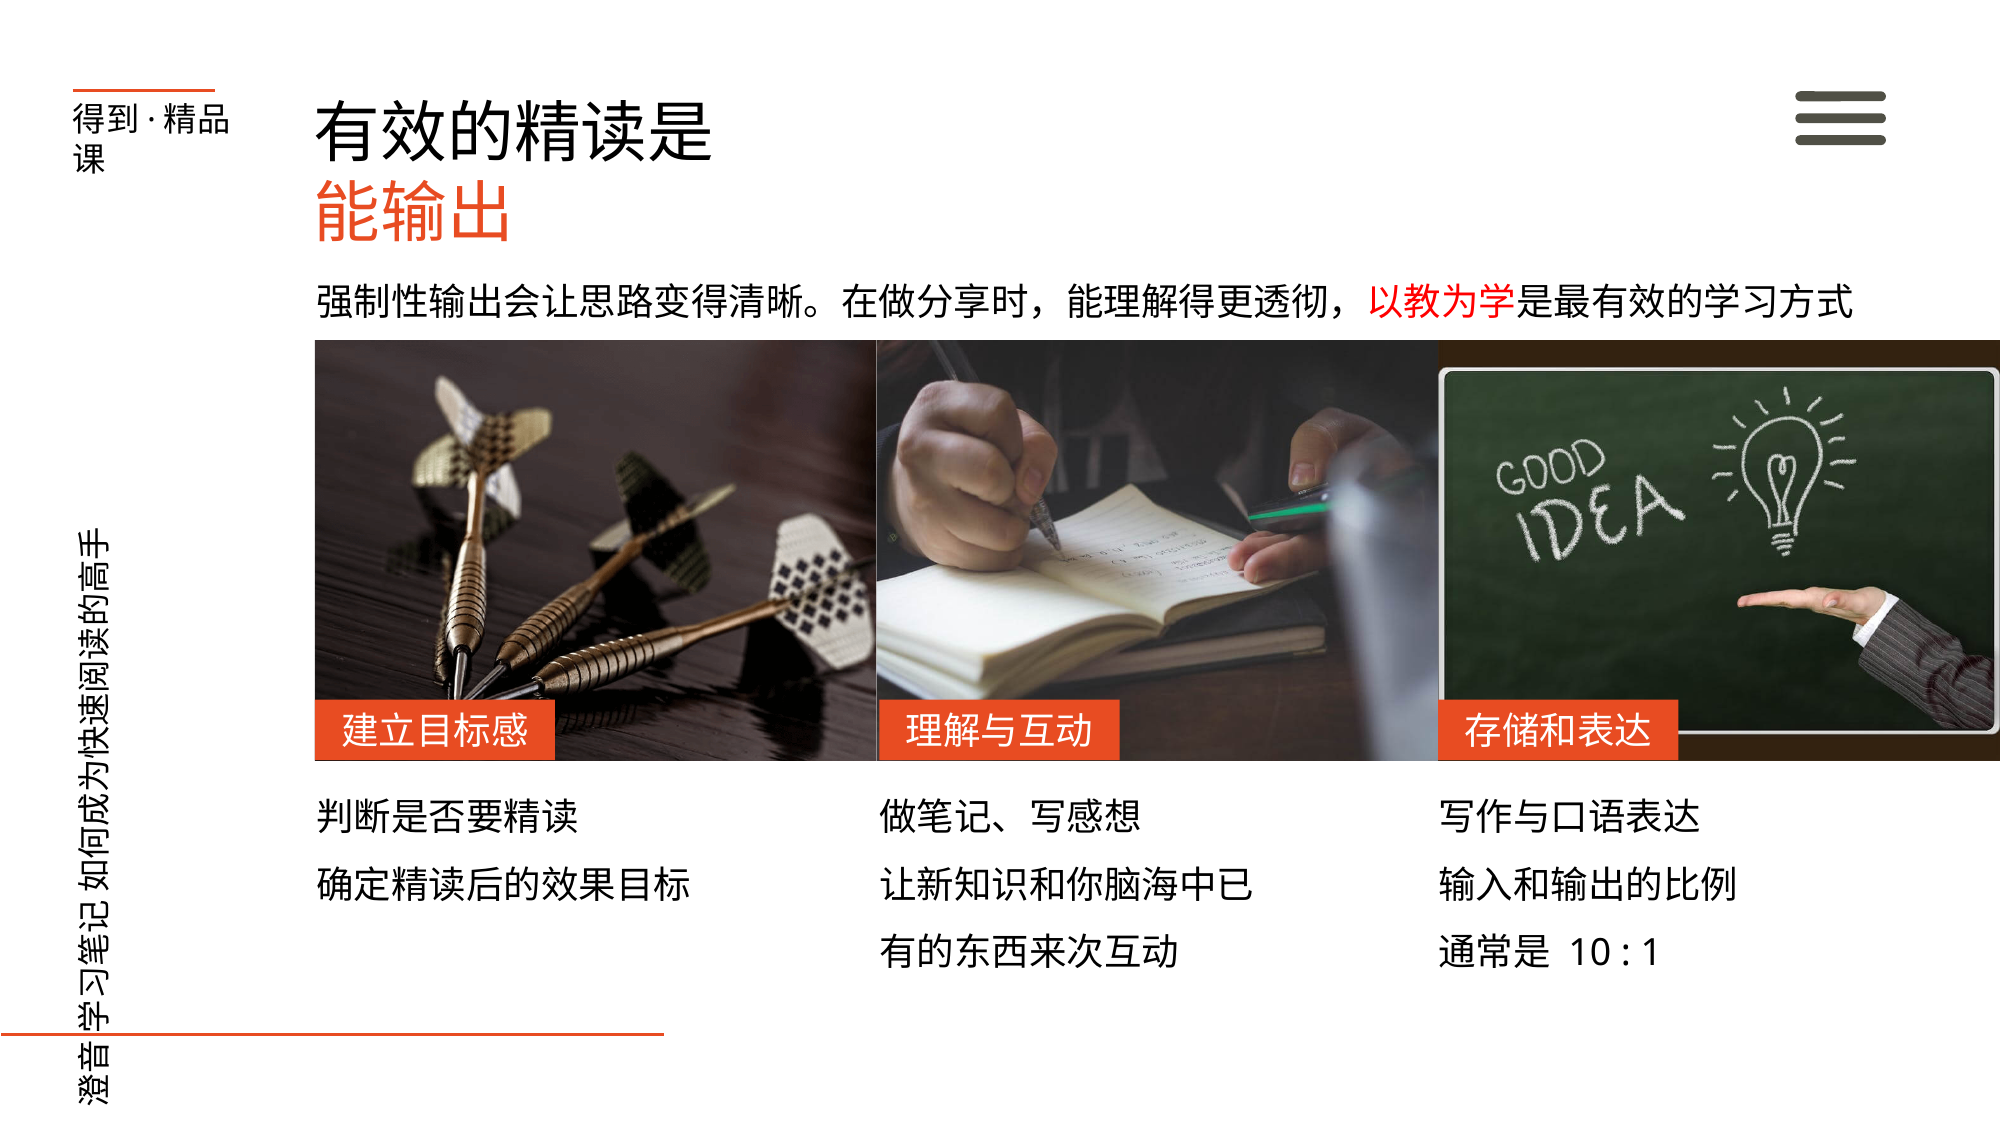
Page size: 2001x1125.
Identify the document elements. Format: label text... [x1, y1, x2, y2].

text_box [1795, 91, 1886, 146]
text_box 做笔记、写感想 让新知识和你脑海中已有的东西来次互动 [879, 770, 1267, 974]
text_box 写作与口语表达 输入和输出的比例 通常是 10 : 1 [1438, 770, 1826, 974]
text_box 强制性输出会让思路变得清晰。在做分享时，能理解得更透彻，以教为学是最有效的学习方式 [316, 255, 1886, 323]
text_box 澄音 学习笔记 如何成为快速阅读的高手 [73, 1035, 114, 1108]
text_box 得到·精品课 [72, 97, 259, 178]
text_box 有效的精读是 能输出 [313, 90, 955, 251]
text_box 判断是否要精读 确定精读后的效果目标 [316, 770, 761, 906]
picture [314, 340, 2000, 761]
text_box 澄音 学习笔记 如何成为快速阅读的高手 [73, 454, 114, 1034]
